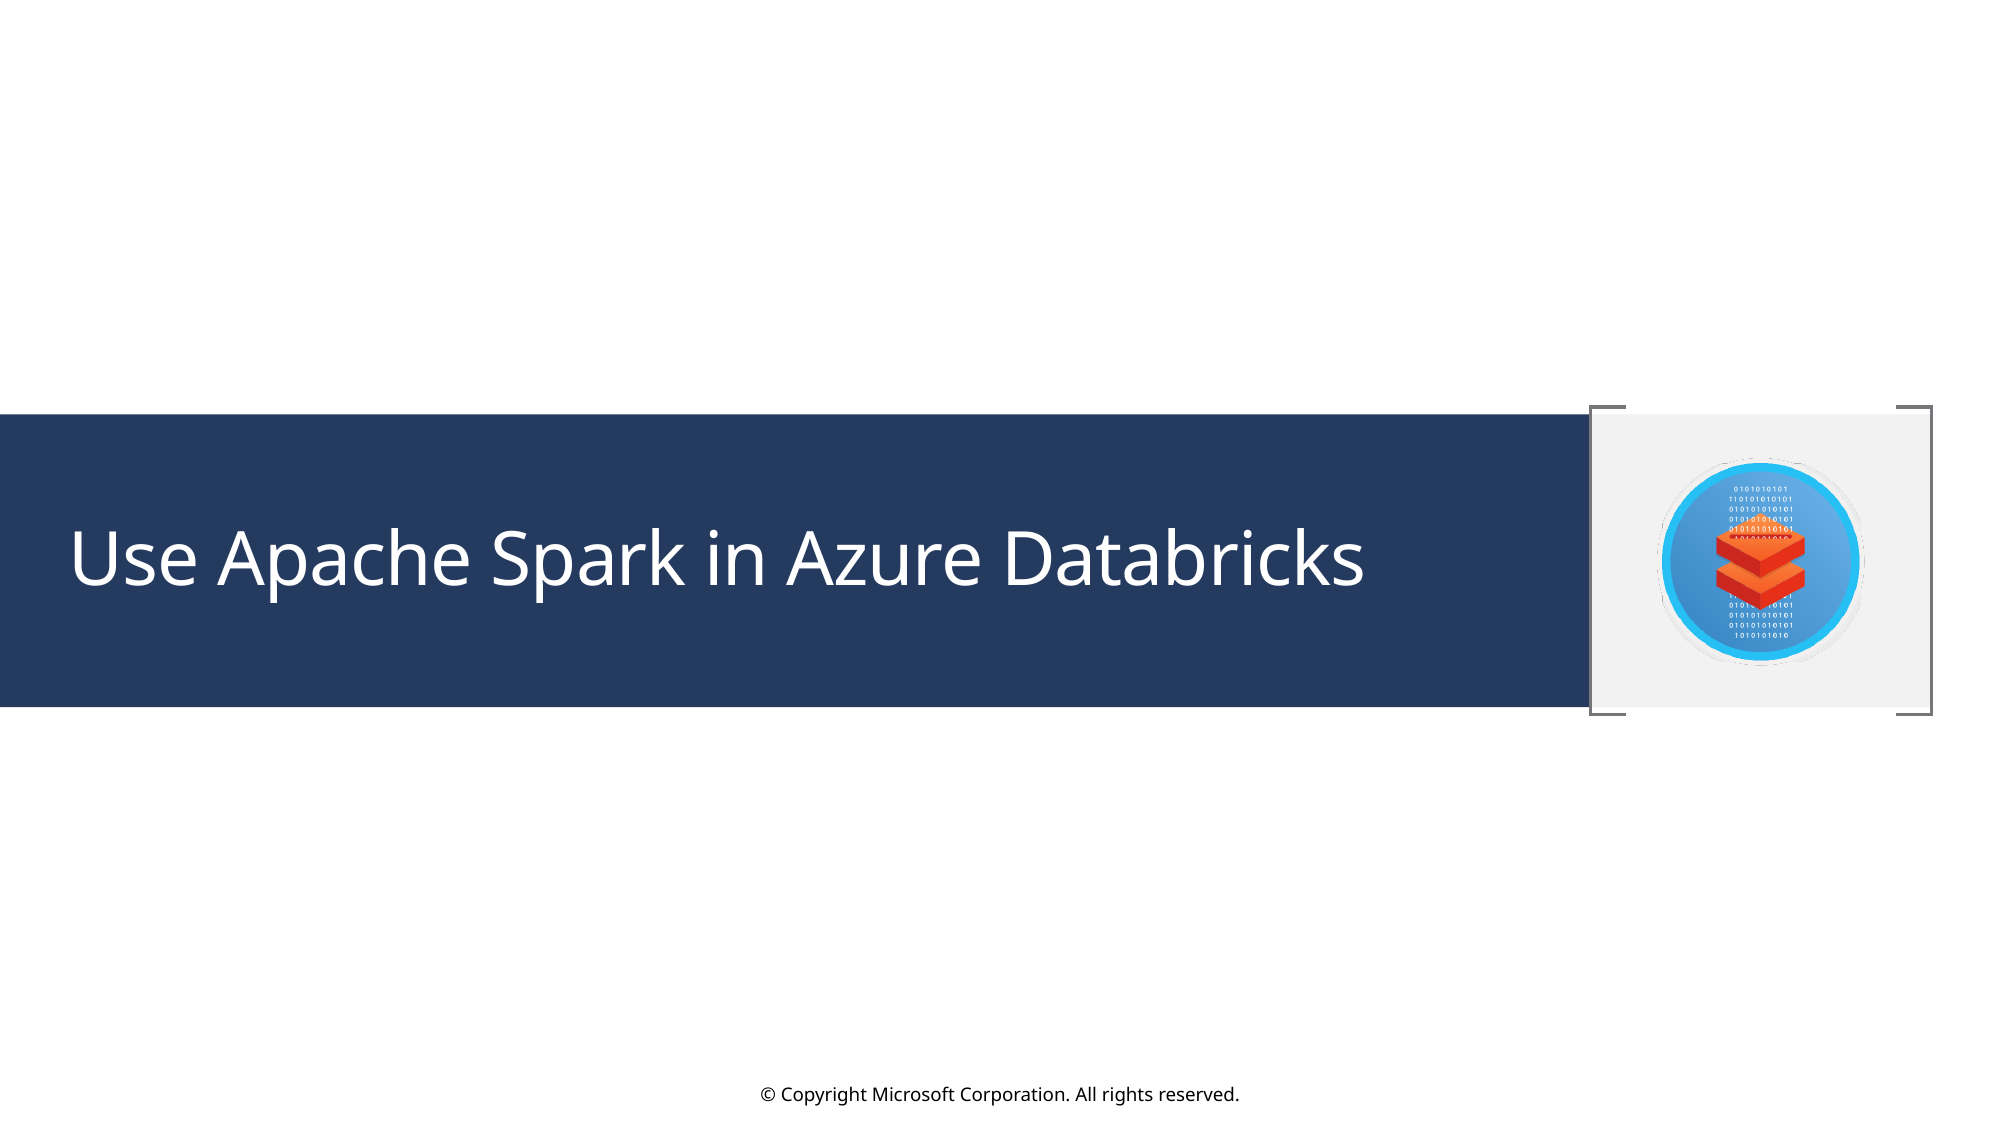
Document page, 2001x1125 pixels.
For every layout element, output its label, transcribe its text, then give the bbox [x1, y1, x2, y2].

title Use Apache Spark in Azure Databricks [68, 414, 1577, 708]
picture [1656, 457, 1867, 668]
